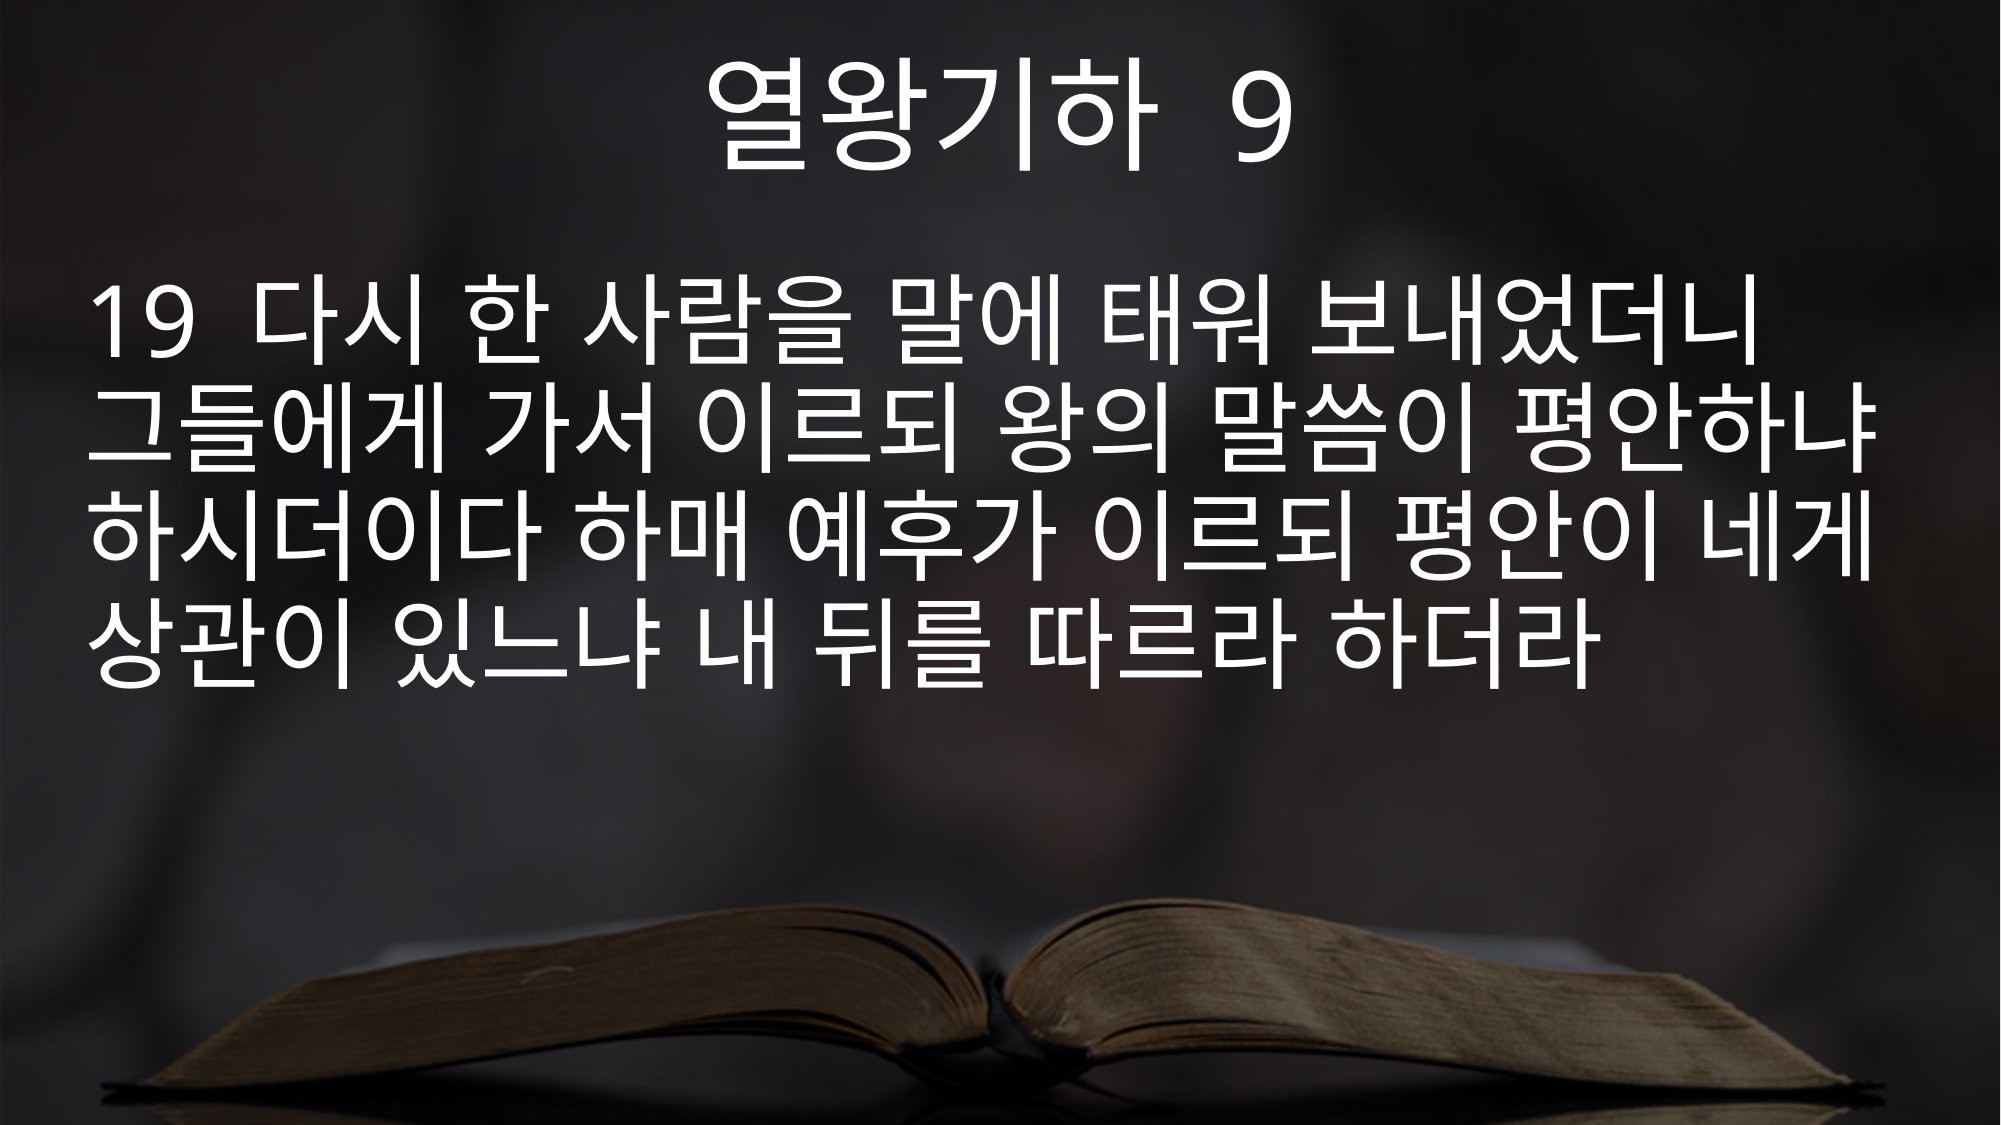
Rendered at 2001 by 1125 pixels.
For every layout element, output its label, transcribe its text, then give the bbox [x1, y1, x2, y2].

footer 열왕기하 9 [0, 32, 2000, 192]
picture [0, 0, 2001, 1125]
list 19 다시 한 사람을 말에 태워 보내었더니 그들에게 가서 이르되 왕의 말씀이 평안하냐 하시더이다 하매 예후가 이르되 평안이 네게 상관이 있느냐 내 뒤를 따르라 하더라 [69, 263, 1953, 423]
